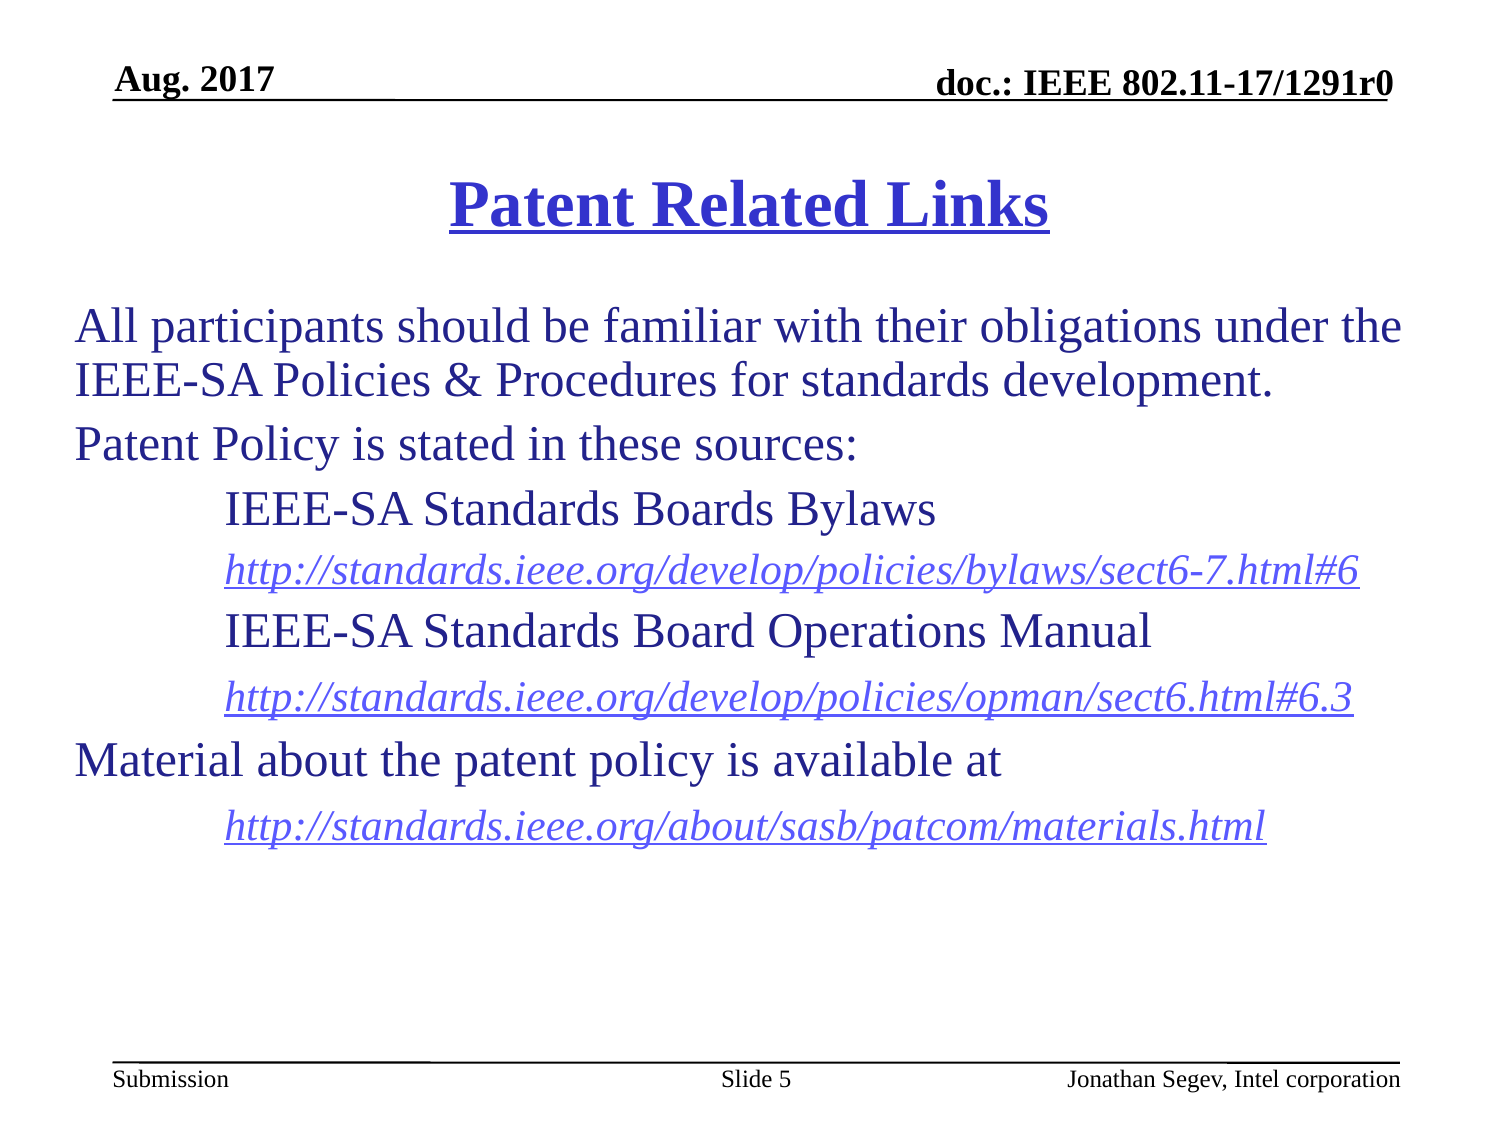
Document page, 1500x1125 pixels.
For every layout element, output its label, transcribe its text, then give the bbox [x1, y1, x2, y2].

text_box All participants should be familiar with their obligations under the IEEE-SA Policies & Procedures for standards development. Patent Policy is stated in these sources: IEEE-SA Standards Boards Bylaws http://standards.ieee.org/develop/policies/bylaws/sect6-7.html#6 IEEE-SA Standards Board Operations Manual http://standards.ieee.org/develop/policies/opman/sect6.html#6.3 Material about the patent policy is available at http://standards.ieee.org/about/sasb/patcom/materials.html [0, 291, 1475, 930]
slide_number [114, 54, 423, 100]
slide_number Slide 5 [712, 1061, 800, 1123]
footer Jonathan Segev, Intel corporation [878, 1061, 1402, 1093]
title Patent Related Links [112, 112, 1388, 288]
